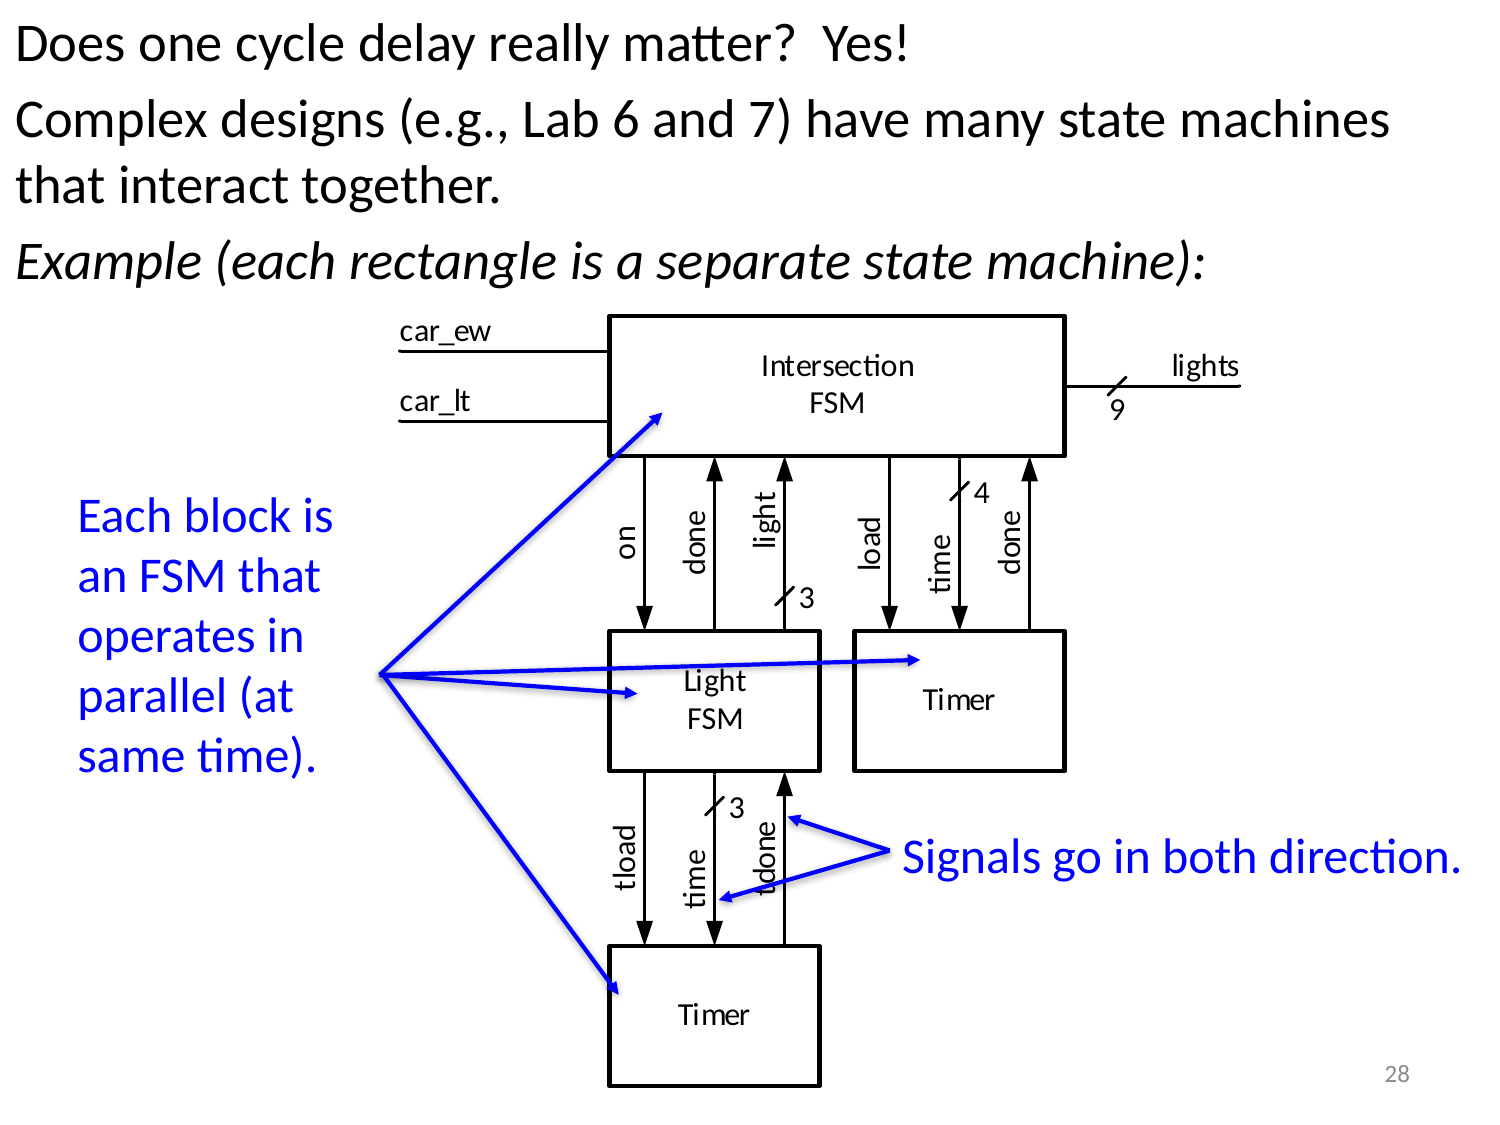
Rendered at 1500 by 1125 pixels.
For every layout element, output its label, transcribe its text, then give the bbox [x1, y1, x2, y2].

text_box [718, 850, 890, 901]
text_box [381, 672, 619, 996]
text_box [787, 816, 890, 849]
slide_number 28 [1074, 1042, 1425, 1103]
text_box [379, 412, 663, 659]
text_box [379, 299, 1255, 1088]
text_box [623, 683, 638, 694]
text_box Each block is an FSM that operates in parallel (at same time). [62, 474, 374, 790]
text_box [379, 659, 921, 676]
text_box Signals go in both direction. [1259, 816, 1500, 892]
list Does one cycle delay really matter? Yes! Complex designs (e.g., Lab 6 and 7) have many state machines that interact together. Example (each rectangle is a separate state machine): [0, 0, 1500, 300]
